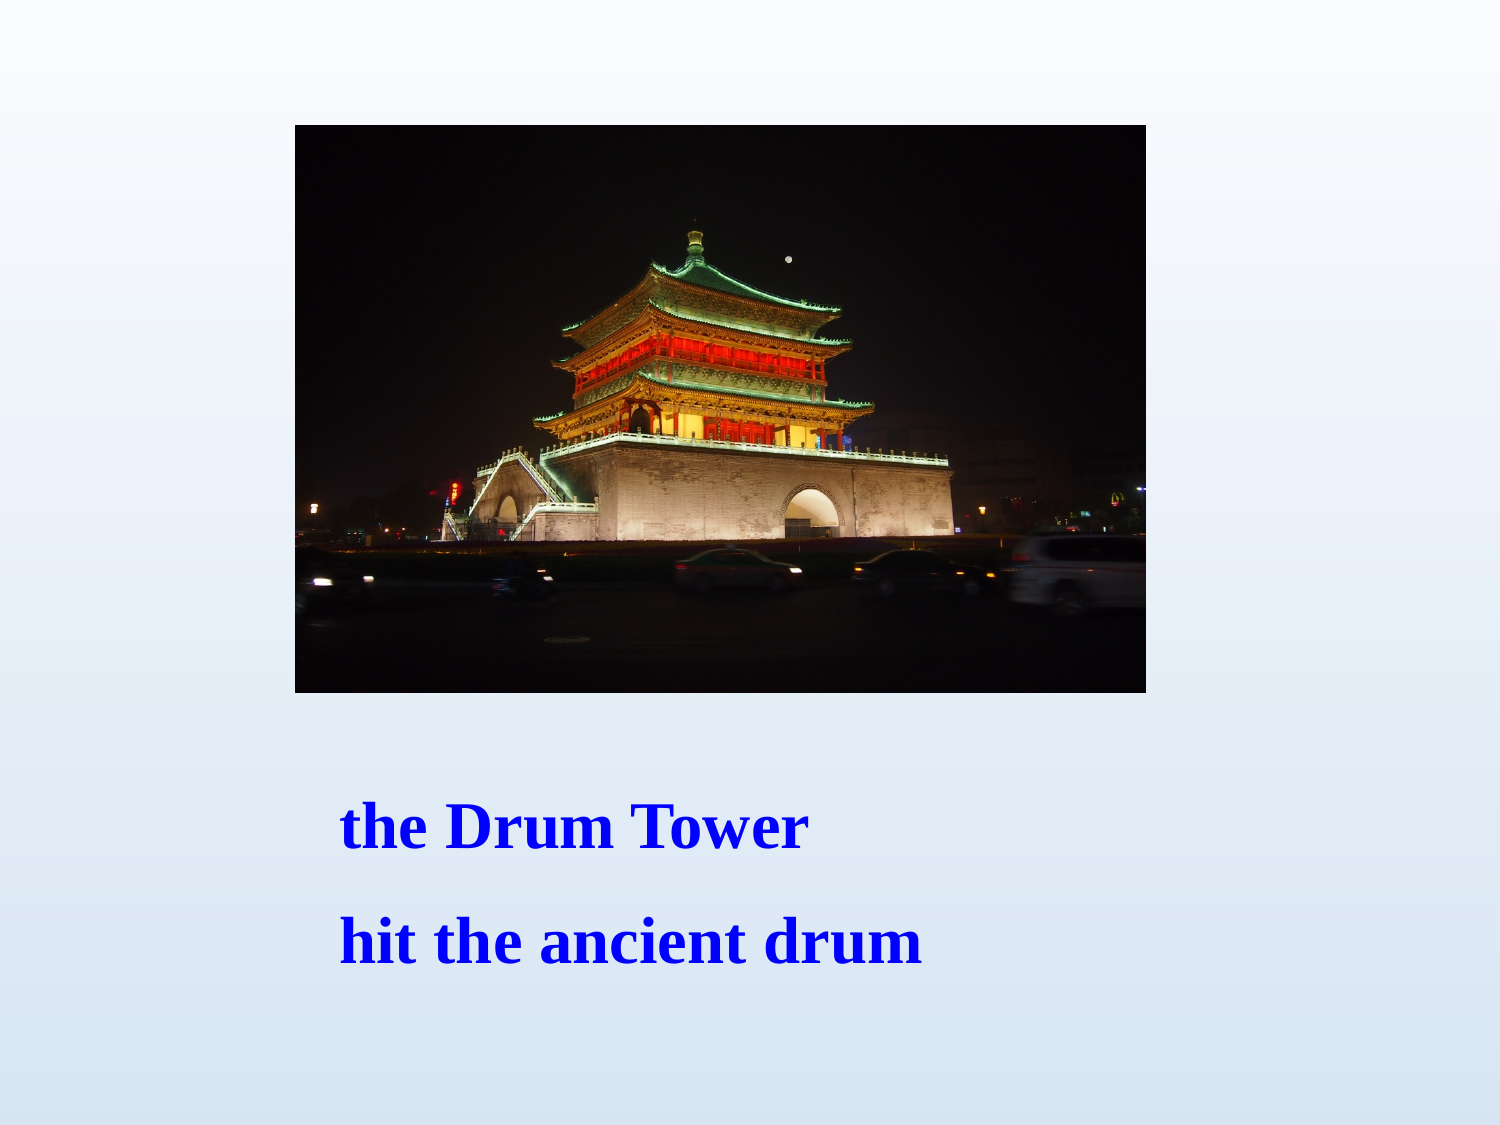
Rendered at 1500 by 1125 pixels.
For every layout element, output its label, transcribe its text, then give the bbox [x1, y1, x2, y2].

picture [295, 125, 1146, 693]
text_box the Drum Tower [324, 774, 963, 870]
text_box hit the ancient drum [324, 889, 1447, 985]
